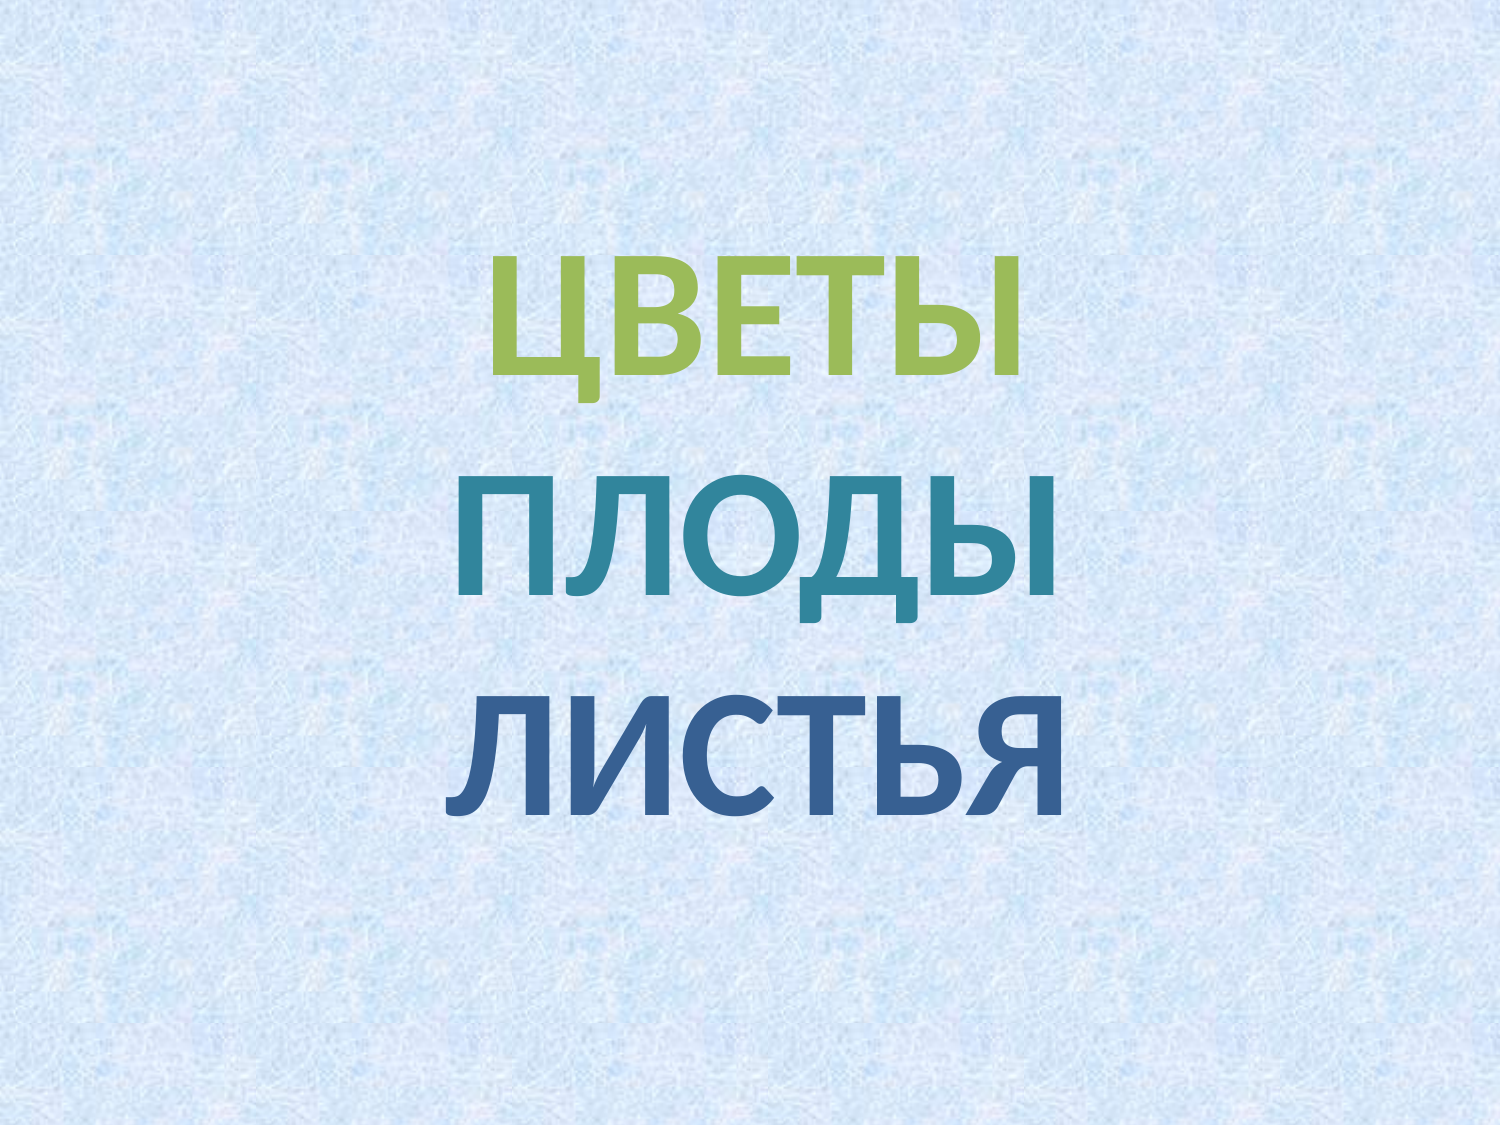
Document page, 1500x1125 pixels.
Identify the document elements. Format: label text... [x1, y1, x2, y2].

text_box ЦВЕТЫ ПЛОДЫ ЛИСТЬЯ [429, 184, 1087, 860]
picture [0, 0, 1500, 1125]
